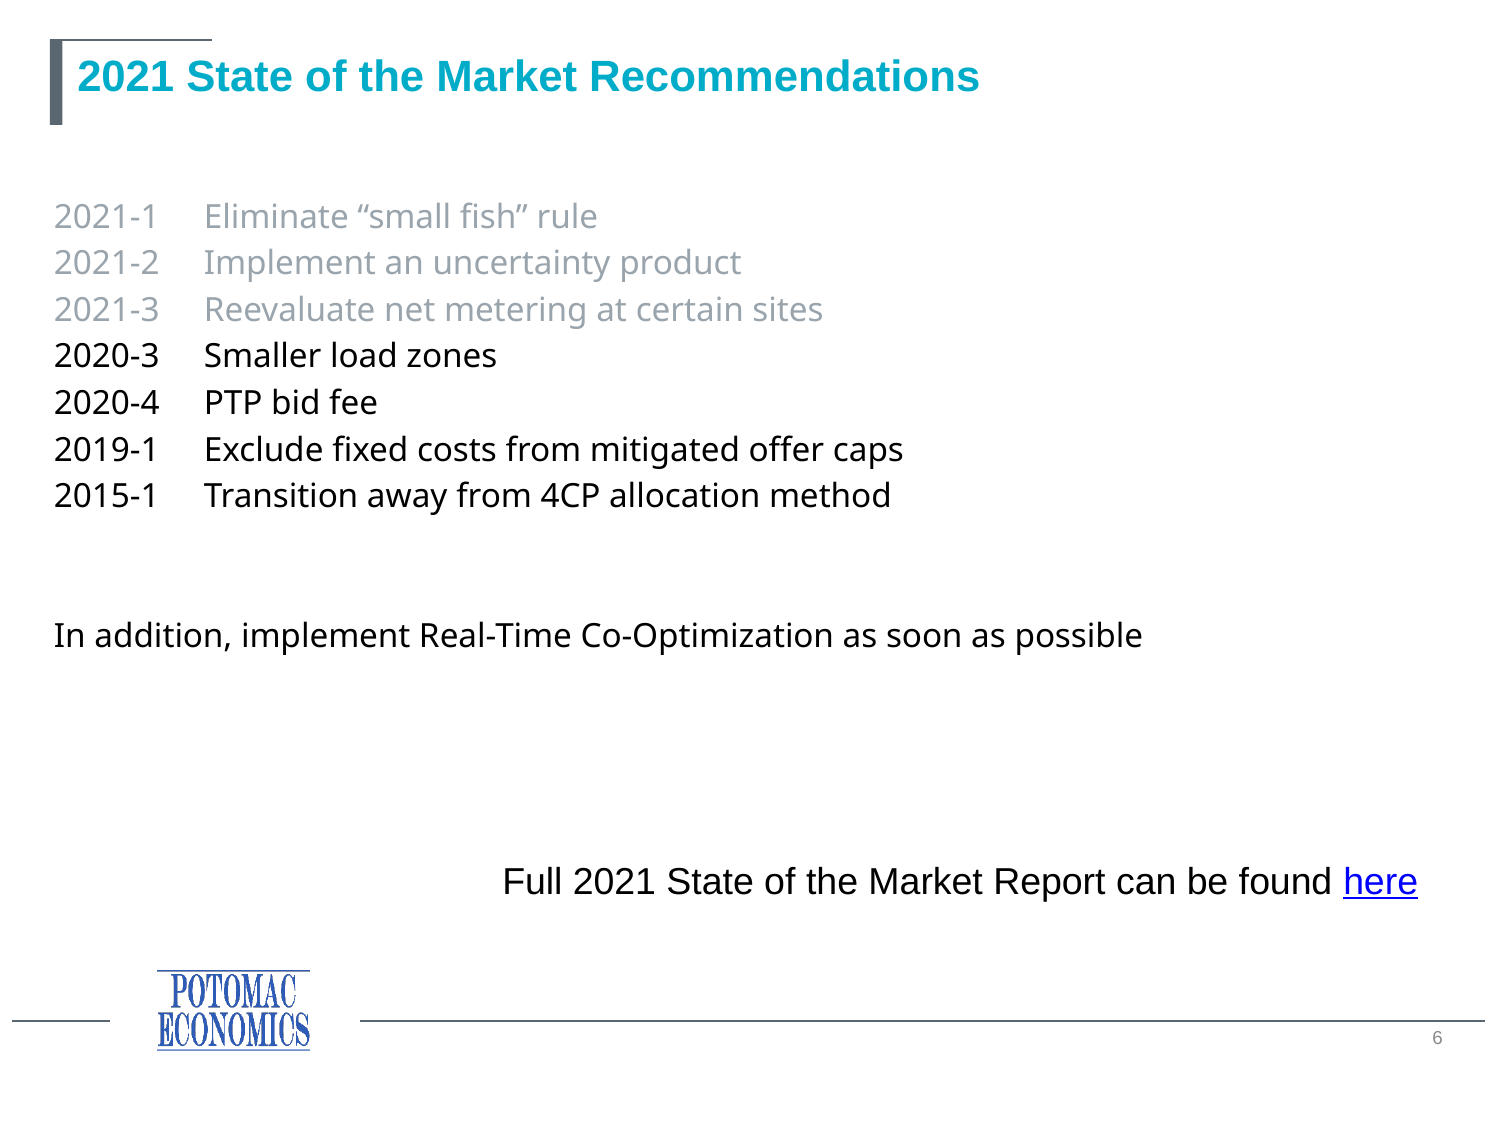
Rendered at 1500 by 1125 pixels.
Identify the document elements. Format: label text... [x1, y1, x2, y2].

text_box Full 2021 State of the Market Report can be found here [487, 849, 1488, 910]
list 2021-1 Eliminate “small fish” rule 2021-2 Implement an uncertainty product 2021-3 Reevaluate net metering at certain sites 2020-3 Smaller load zones 2020-4 PTP bid fee 2019-1 Exclude fixed costs from mitigated offer caps 2015-1 Transition away from 4CP allocation method In addition, implement Real-Time Co-Optimization as soon as possible [39, 187, 1388, 984]
title 2021 State of the Market Recommendations [62, 39, 1450, 134]
picture [156, 984, 312, 1053]
slide_number 6 [1387, 1012, 1488, 1062]
